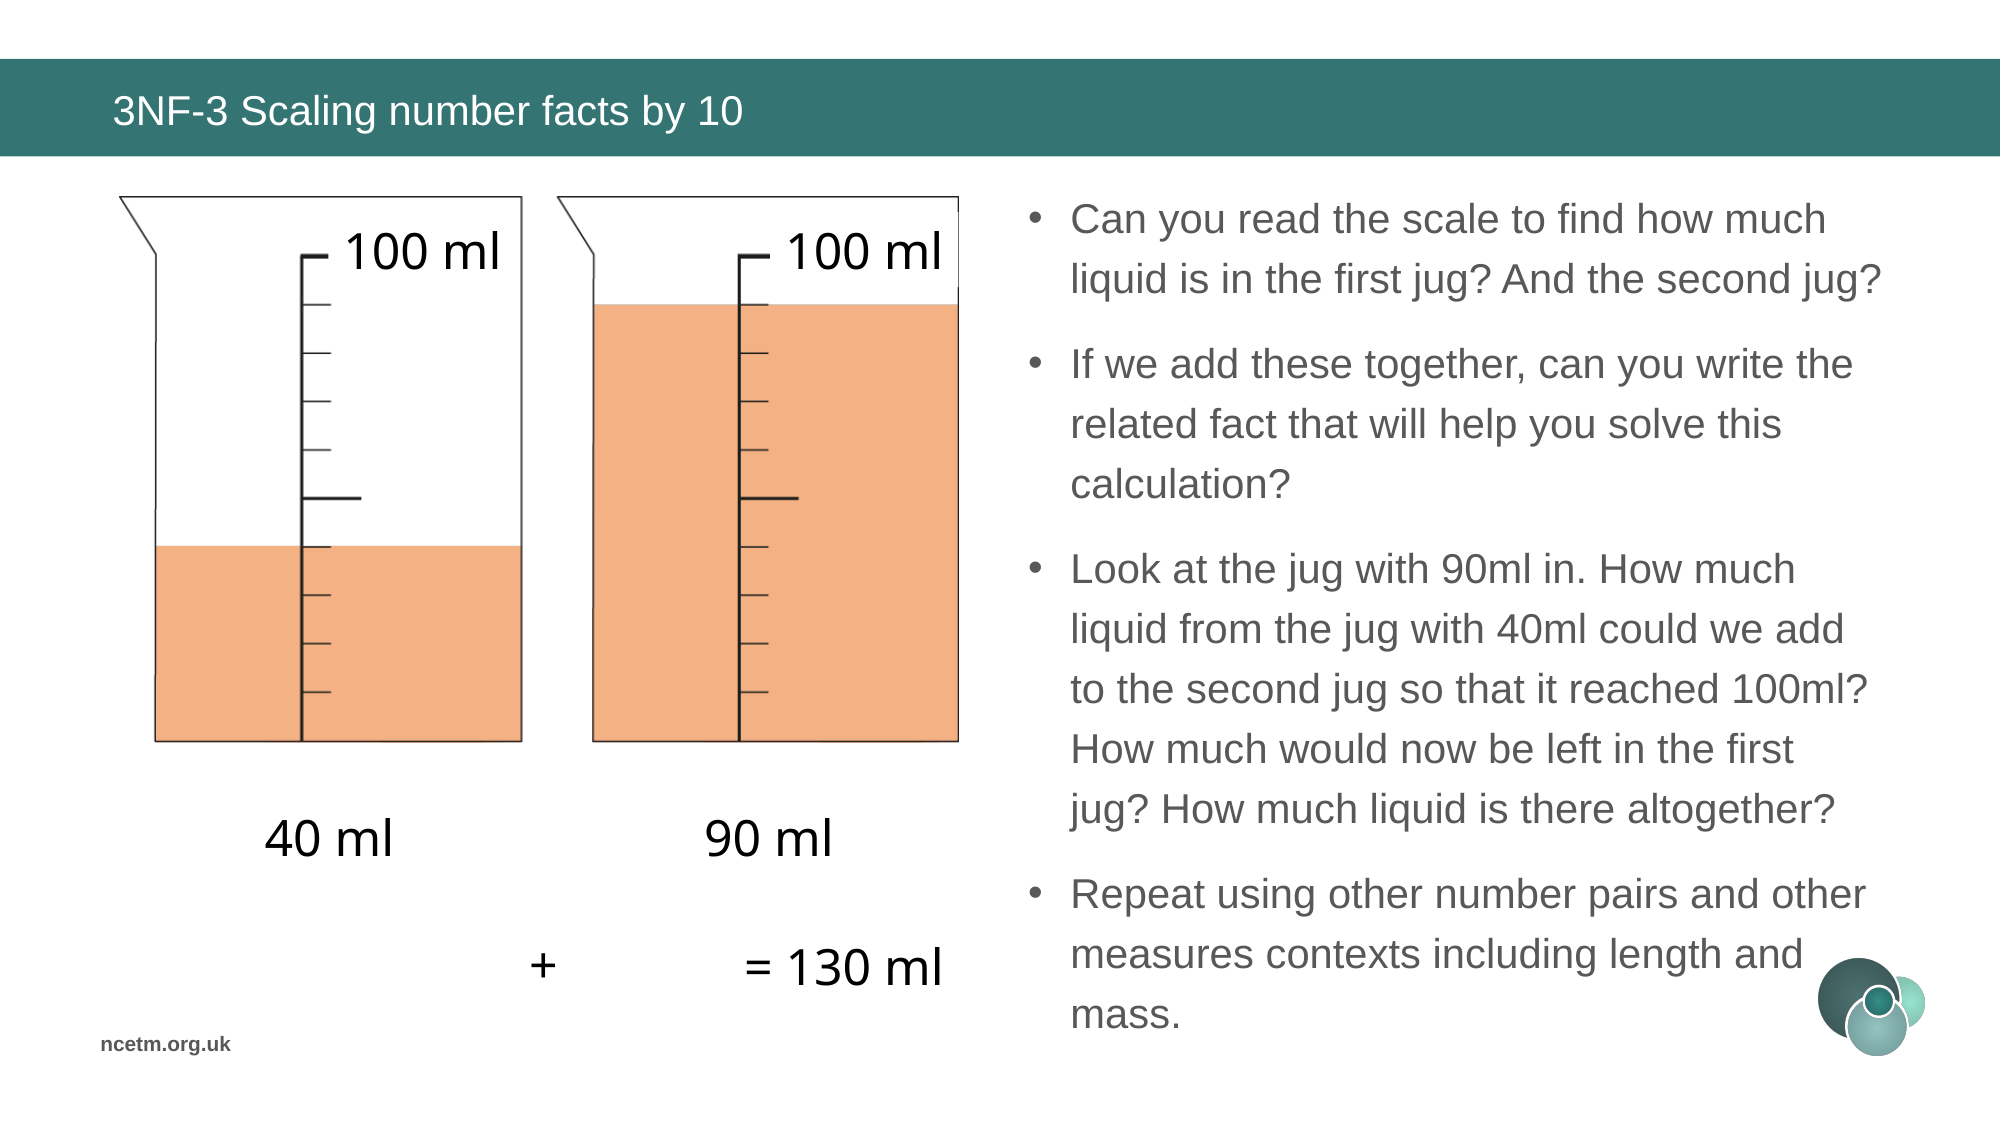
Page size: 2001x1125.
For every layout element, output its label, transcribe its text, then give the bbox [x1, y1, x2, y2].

text_box + [513, 926, 573, 1002]
picture [1818, 958, 1925, 1056]
title 3NF-3 Scaling number facts by 10 [97, 76, 1945, 147]
text_box 90 ml [689, 799, 849, 875]
text_box = 130 ml [729, 928, 959, 1004]
text_box 40 ml [249, 799, 410, 875]
picture [119, 196, 1000, 743]
text_box Can you read the scale to find how much liquid is in the first jug? And the second jug? If we add these together, can you write the related fact that will help you solve this calculation? Look at the jug with 90ml in. How much liquid from the jug with 40ml could we add to the second jug so that it reached 100ml? How much would now be left in the first jug? How much liquid is there altogether? Repeat using other number pairs and other measures contexts including length and mass. [1013, 174, 1898, 848]
